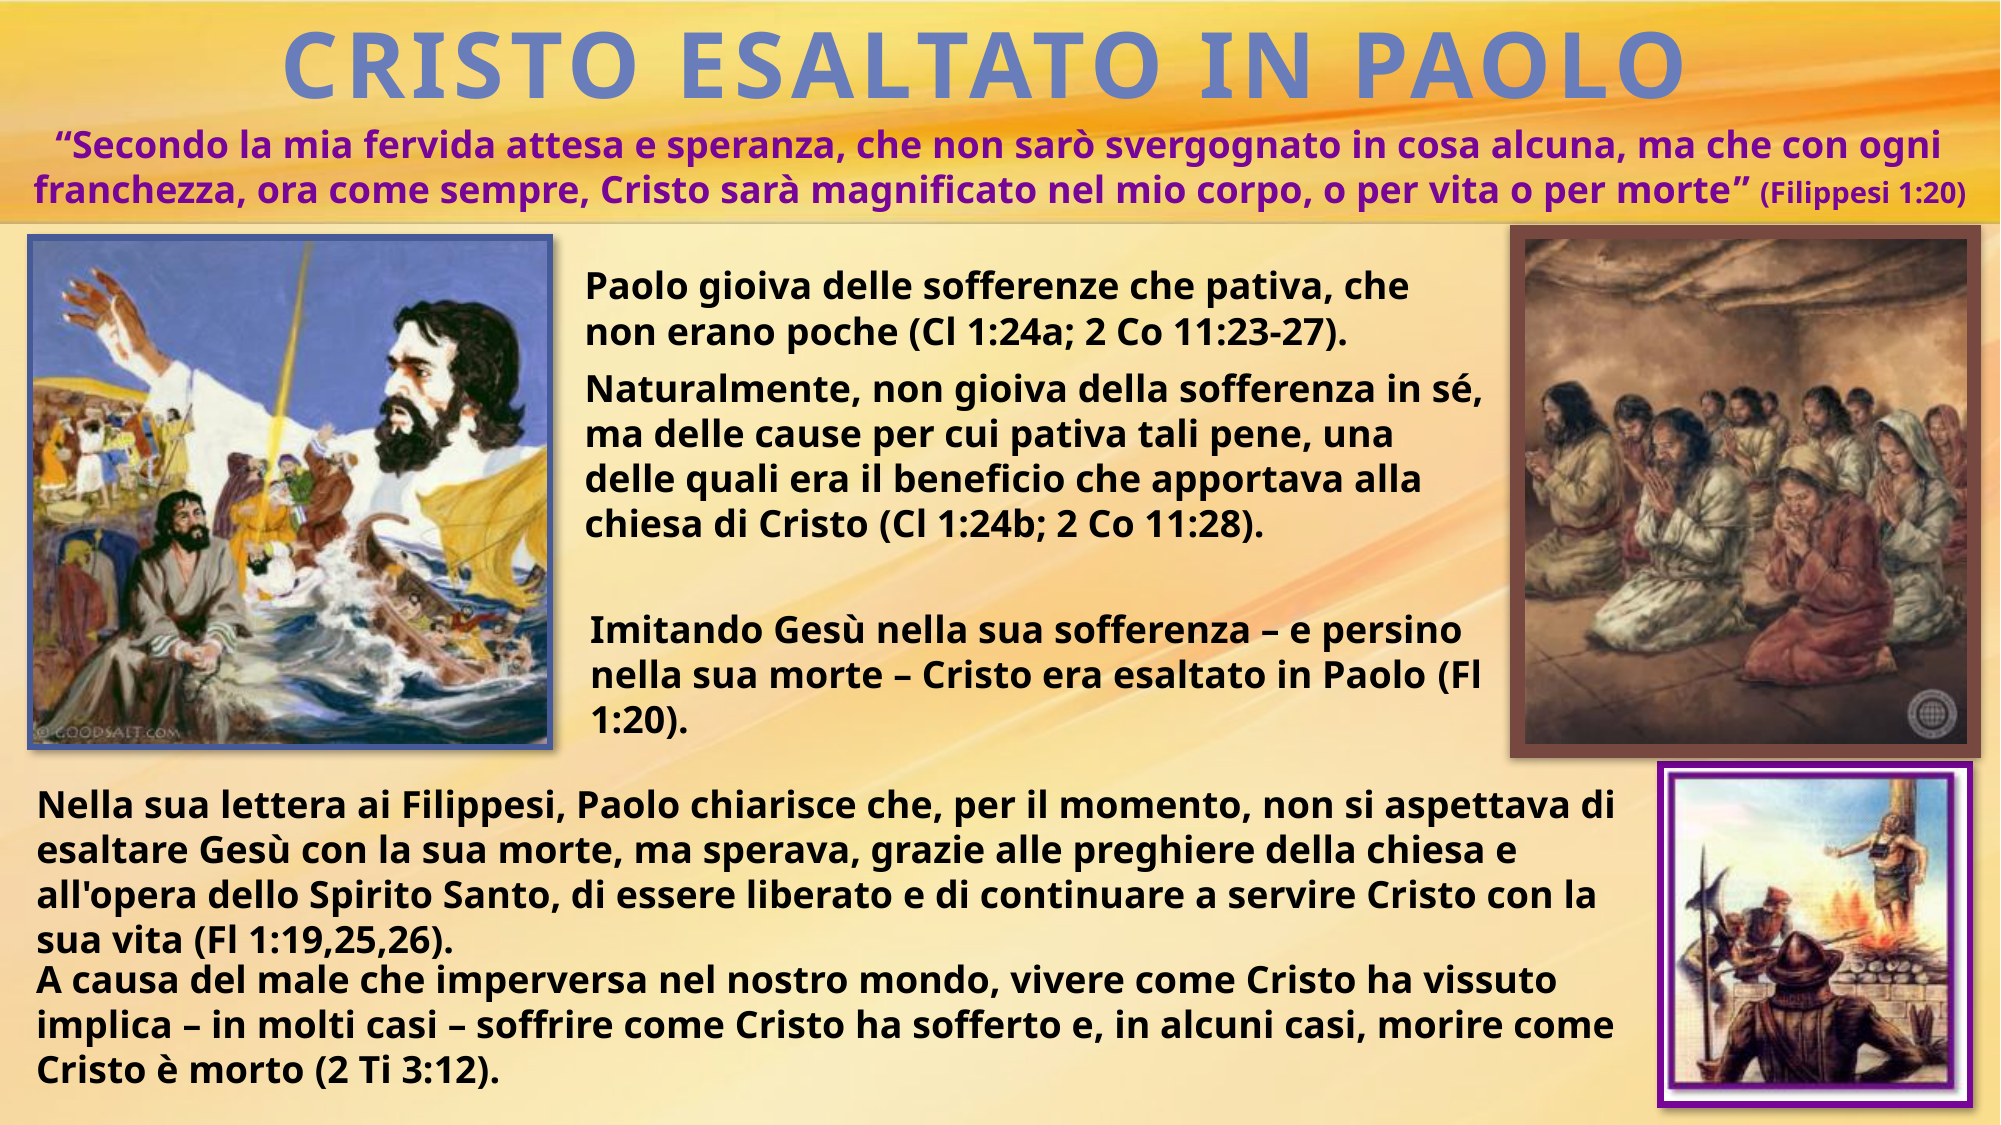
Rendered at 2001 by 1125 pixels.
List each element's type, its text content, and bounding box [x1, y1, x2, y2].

text_box A causa del male che imperversa nel nostro mondo, vivere come Cristo ha vissuto implica – in molti casi – soffrire come Cristo ha sofferto e, in alcuni casi, morire come Cristo è morto (2 Ti 3:12). [21, 948, 1663, 1099]
picture [0, 0, 2000, 224]
text_box Imitando Gesù nella sua sofferenza – e persino nella sua morte – Cristo era esaltato in Paolo (Fl 1:20). [575, 599, 1502, 749]
text_box Nella sua lettera ai Filippesi, Paolo chiarisce che, per il momento, non si aspettava di esaltare Gesù con la sua morte, ma sperava, grazie alle preghiere della chiesa e all'opera dello Spirito Santo, di essere liberato e di continuare a servire Cristo con la sua vita (Fl 1:19,25,26). [21, 773, 1635, 948]
picture [1663, 766, 1968, 1102]
text_box Paolo gioiva delle sofferenze che pativa, che non erano poche (Cl 1:24a; 2 Co 11:23-27). Naturalmente, non gioiva della sofferenza in sé, ma delle cause per cui pativa tali pene, una delle quali era il beneficio che apportava alla chiesa di Cristo (Cl 1:24b; 2 Co 11:28). [569, 255, 1501, 553]
picture [32, 240, 548, 745]
picture [1523, 238, 1968, 745]
